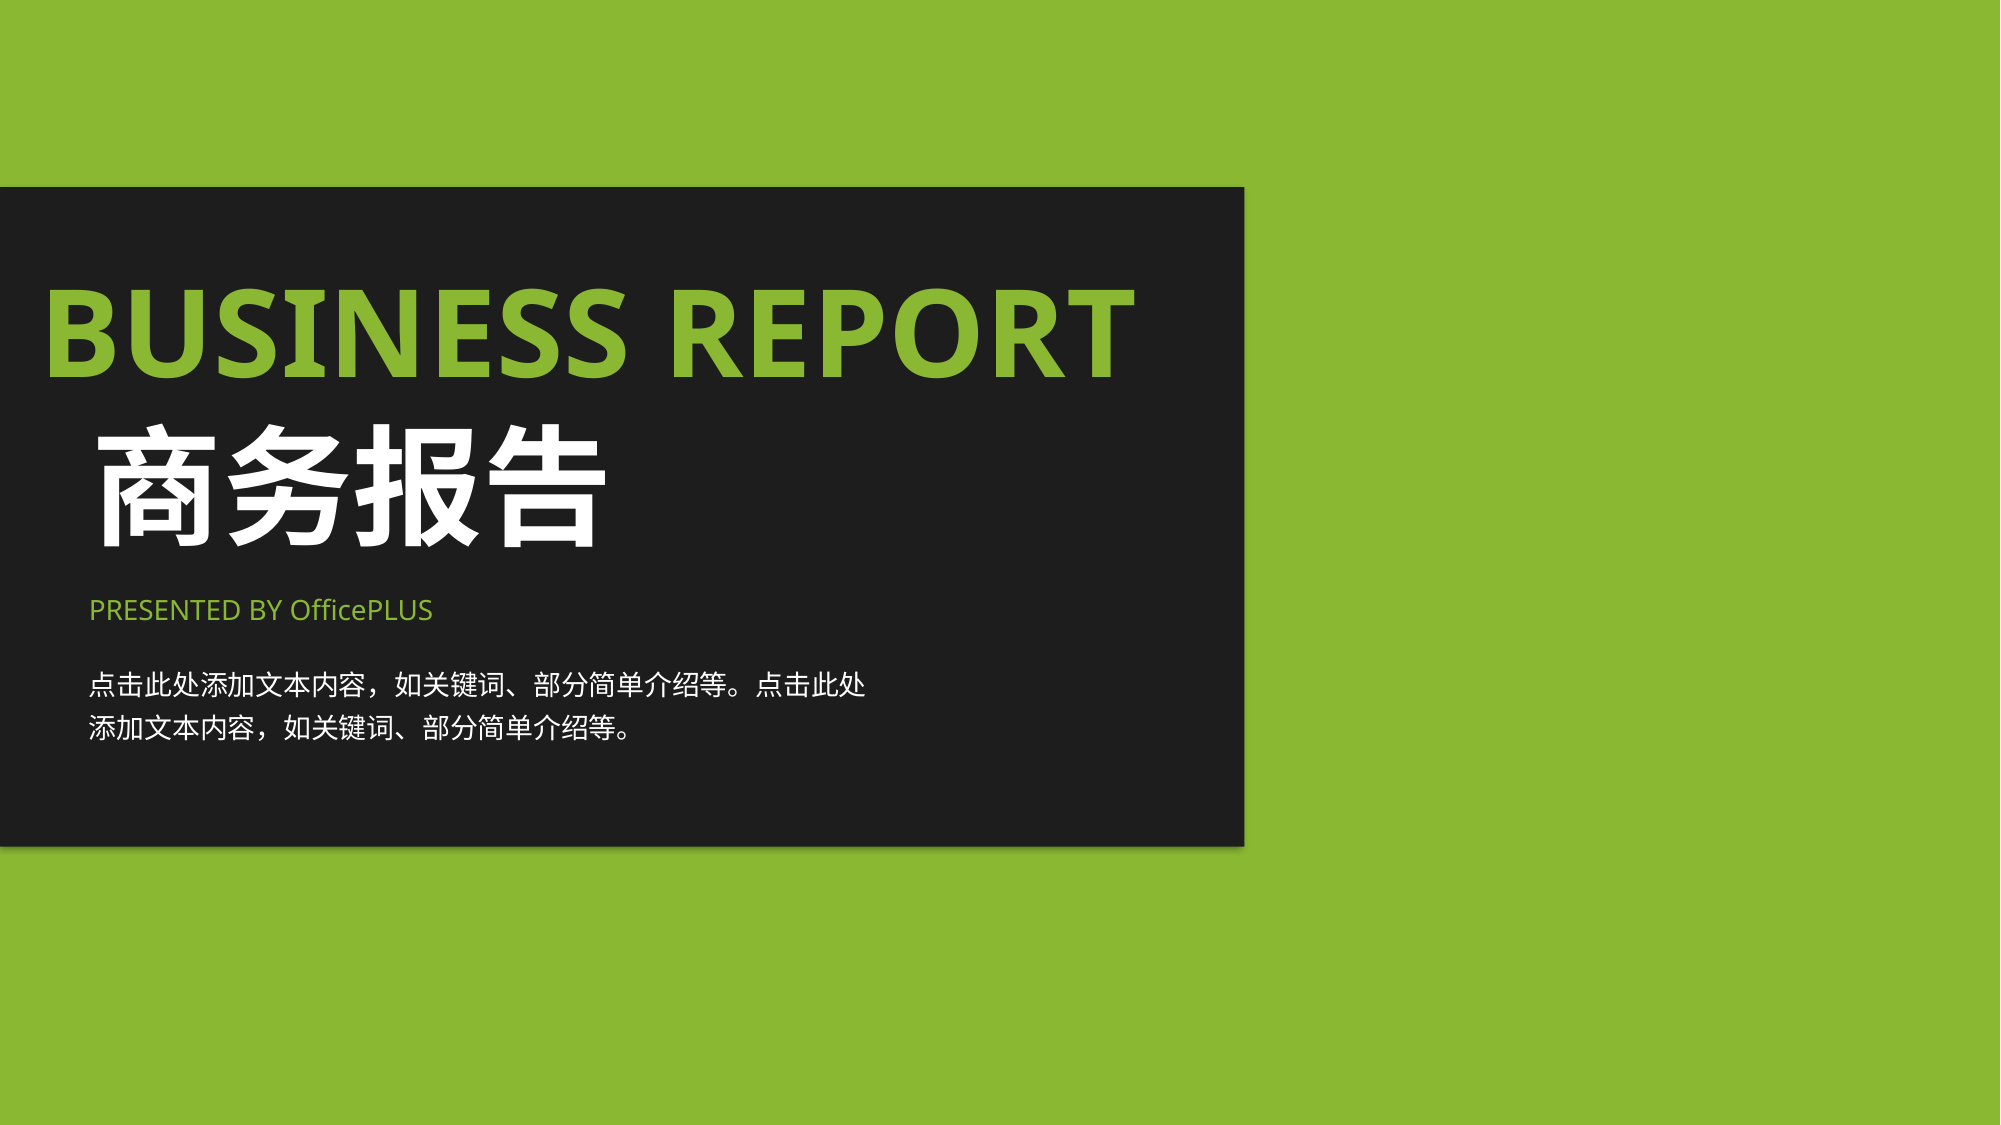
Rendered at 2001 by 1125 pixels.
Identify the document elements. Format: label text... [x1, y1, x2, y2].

text_box 点击此处添加文本内容，如关键词、部分简单介绍等。点击此处添加文本内容，如关键词、部分简单介绍等。 [74, 650, 895, 752]
text_box BUSINESS REPORT [24, 247, 1153, 410]
text_box PRESENTED BY OfficePLUS [74, 591, 895, 634]
text_box 商务报告 [76, 397, 629, 569]
text_box [0, 186, 1245, 847]
